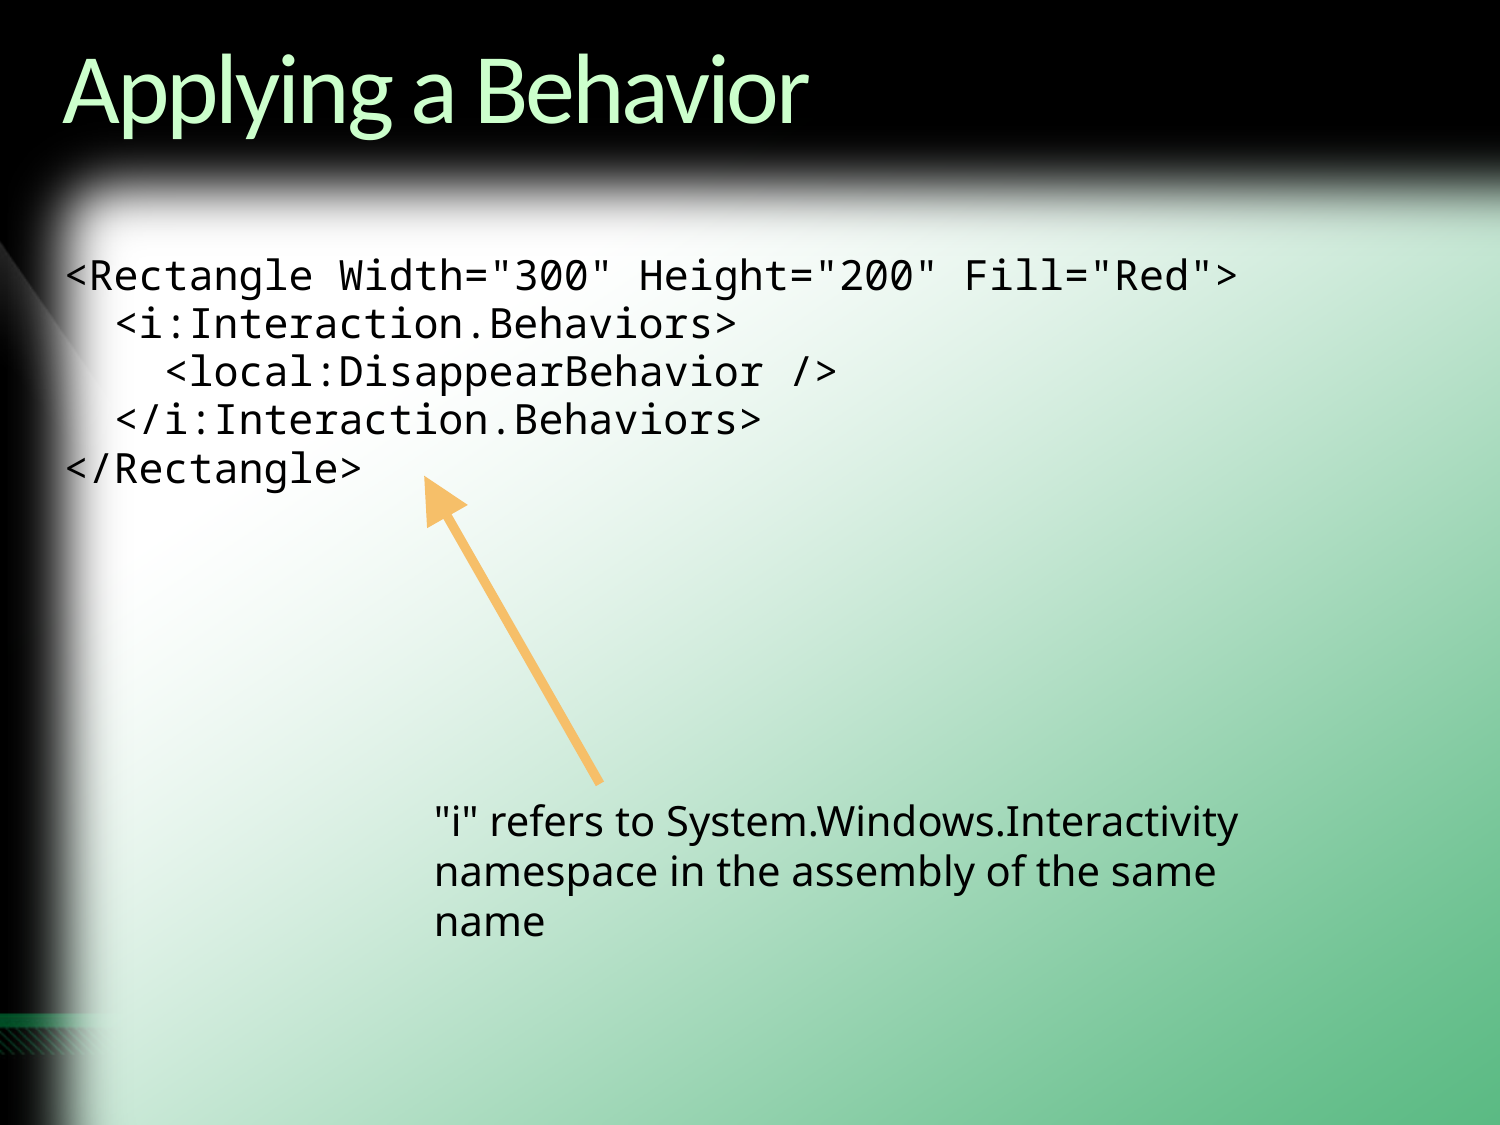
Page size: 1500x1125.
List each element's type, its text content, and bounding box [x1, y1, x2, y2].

picture [0, 0, 1500, 1125]
title Applying a Behavior [62, 37, 1438, 147]
list <Rectangle Width="300" Height="200" Fill="Red"> <i:Interaction.Behaviors> <local:DisappearBehavior /> </i:Interaction.Behaviors> </Rectangle> [63, 257, 1433, 537]
text_box [424, 475, 601, 784]
text_box "i" refers to System.Windows.Interactivity namespace in the assembly of the same name [419, 787, 1337, 952]
